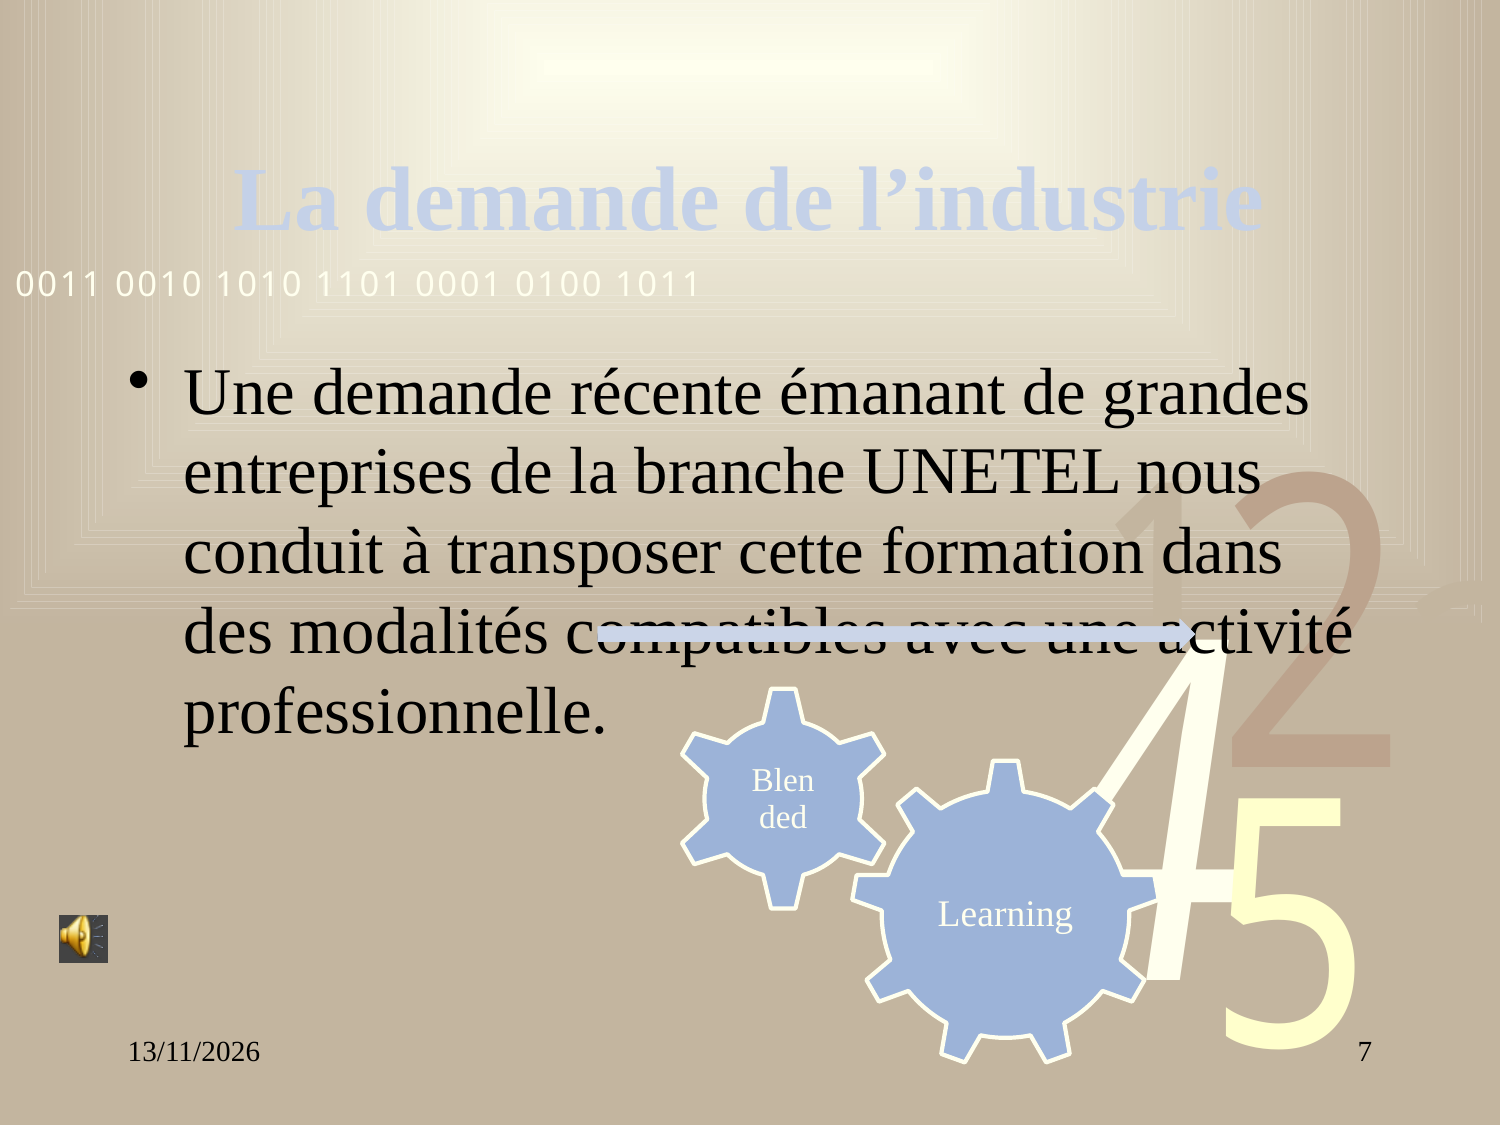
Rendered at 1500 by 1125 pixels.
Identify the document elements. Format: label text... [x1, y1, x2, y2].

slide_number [111, 1024, 426, 1101]
picture [58, 913, 109, 965]
slide_number 7 [1199, 1024, 1388, 1101]
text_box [562, 562, 1196, 1125]
list Une demande récente émanant de grandes entreprises de la branche UNETEL nous conduit à transposer cette formation dans des modalités compatibles avec une activité professionnelle. [112, 339, 1388, 777]
title La demande de l’industrie [112, 99, 1388, 288]
